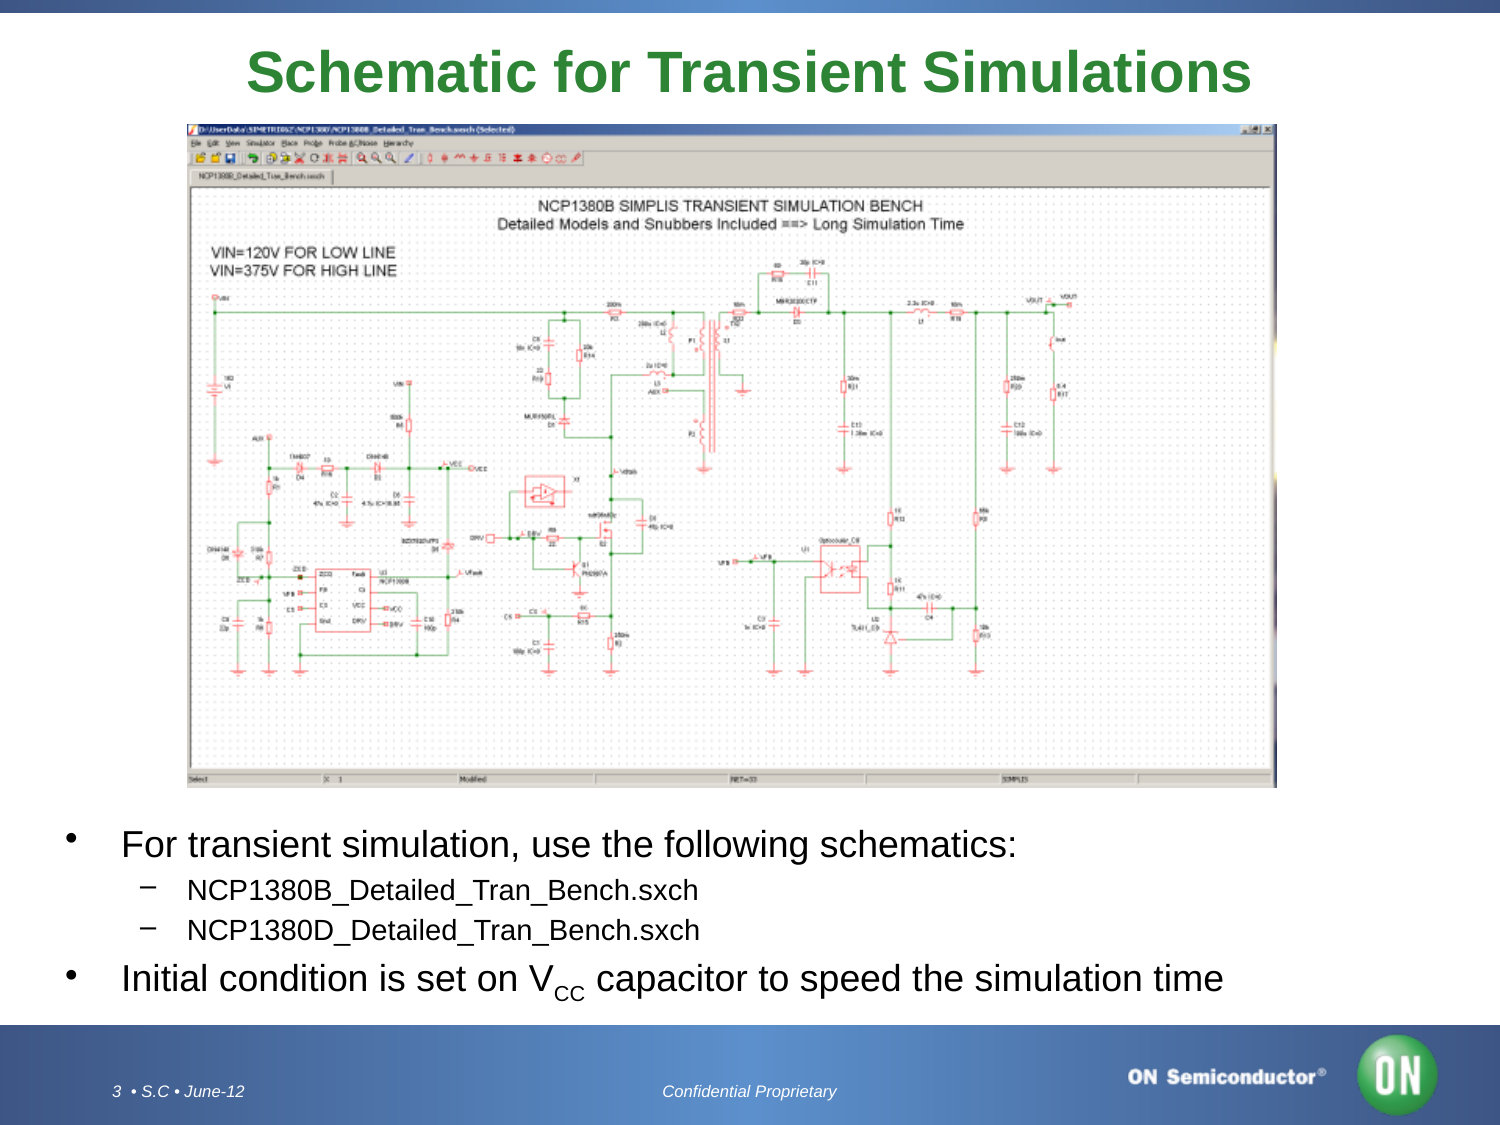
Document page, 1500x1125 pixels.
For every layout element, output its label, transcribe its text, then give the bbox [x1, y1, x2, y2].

picture [1125, 1028, 1450, 1125]
title Schematic for Transient Simulations [12, 12, 1488, 126]
picture [187, 124, 1278, 788]
list For transient simulation, use the following schematics: NCP1380B_Detailed_Tran_Bench.sxch NCP1380D_Detailed_Tran_Bench.sxch Initial condition is set on VCC capacitor to speed the simulation time [49, 812, 1326, 1038]
